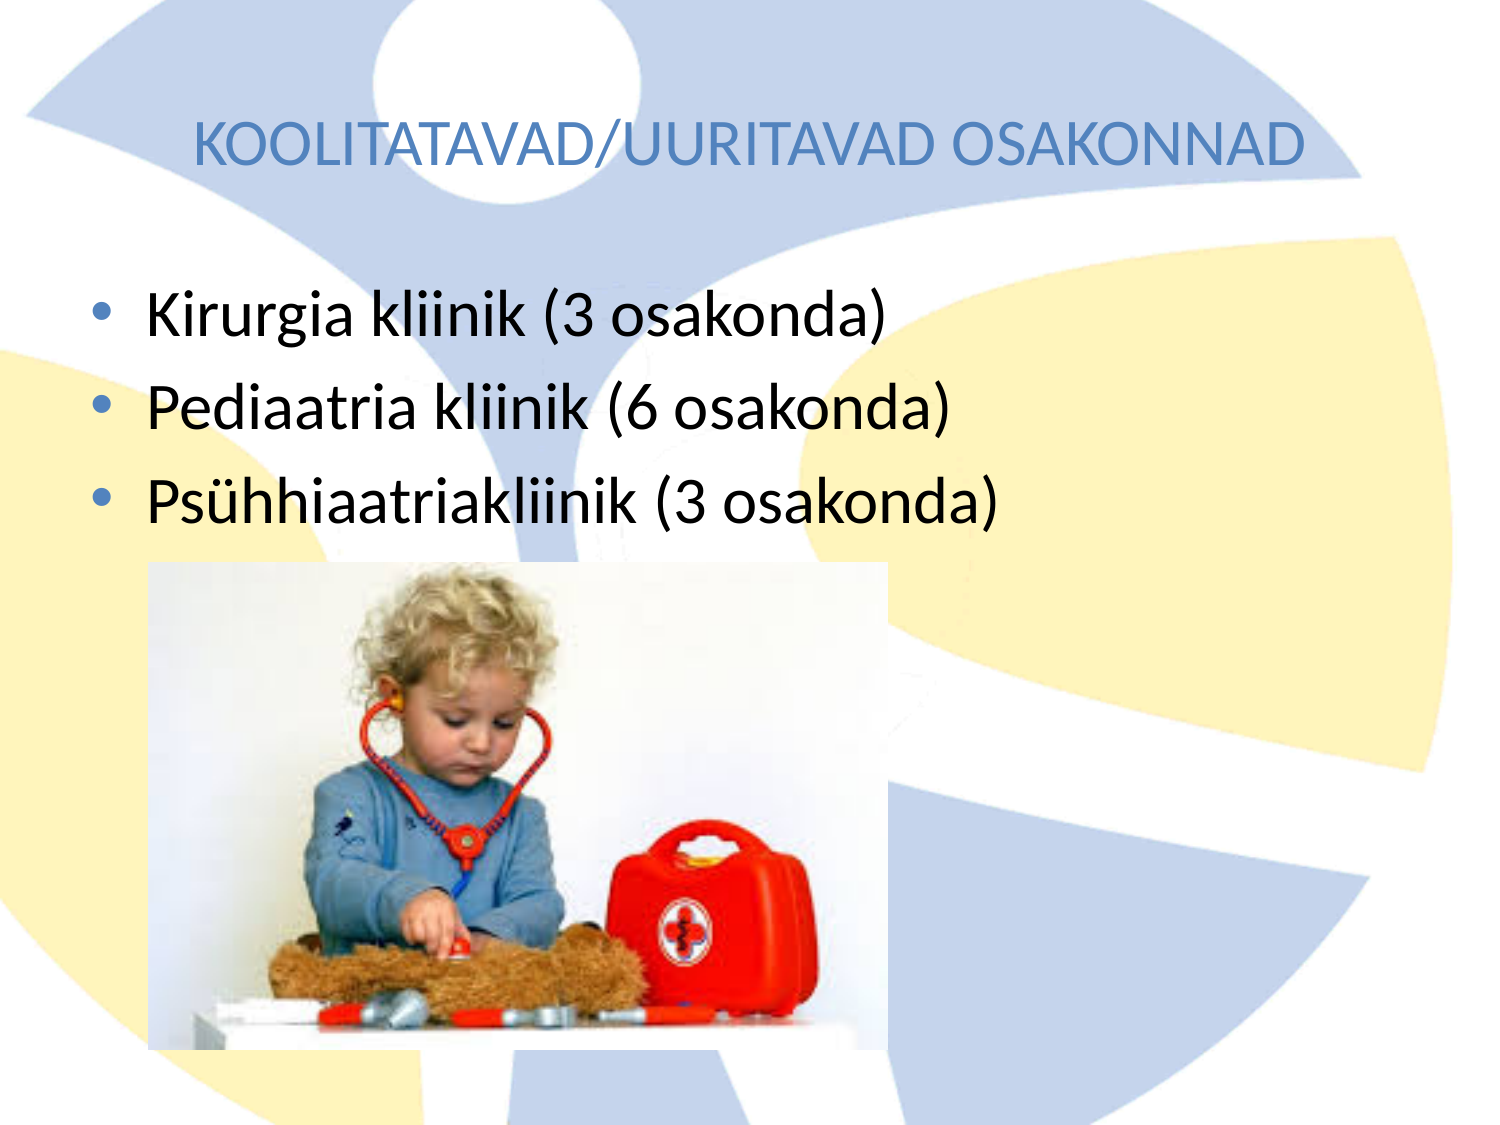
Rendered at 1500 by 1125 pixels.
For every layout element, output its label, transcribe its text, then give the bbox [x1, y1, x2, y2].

picture [0, 0, 1500, 1125]
title KOOLITATAVAD/UURITAVAD OSAKONNAD [75, 45, 1425, 233]
list Kirurgia kliinik (3 osakonda) Pediaatria kliinik (6 osakonda) Psühhiaatriakliinik (3 osakonda) [75, 262, 1425, 1005]
